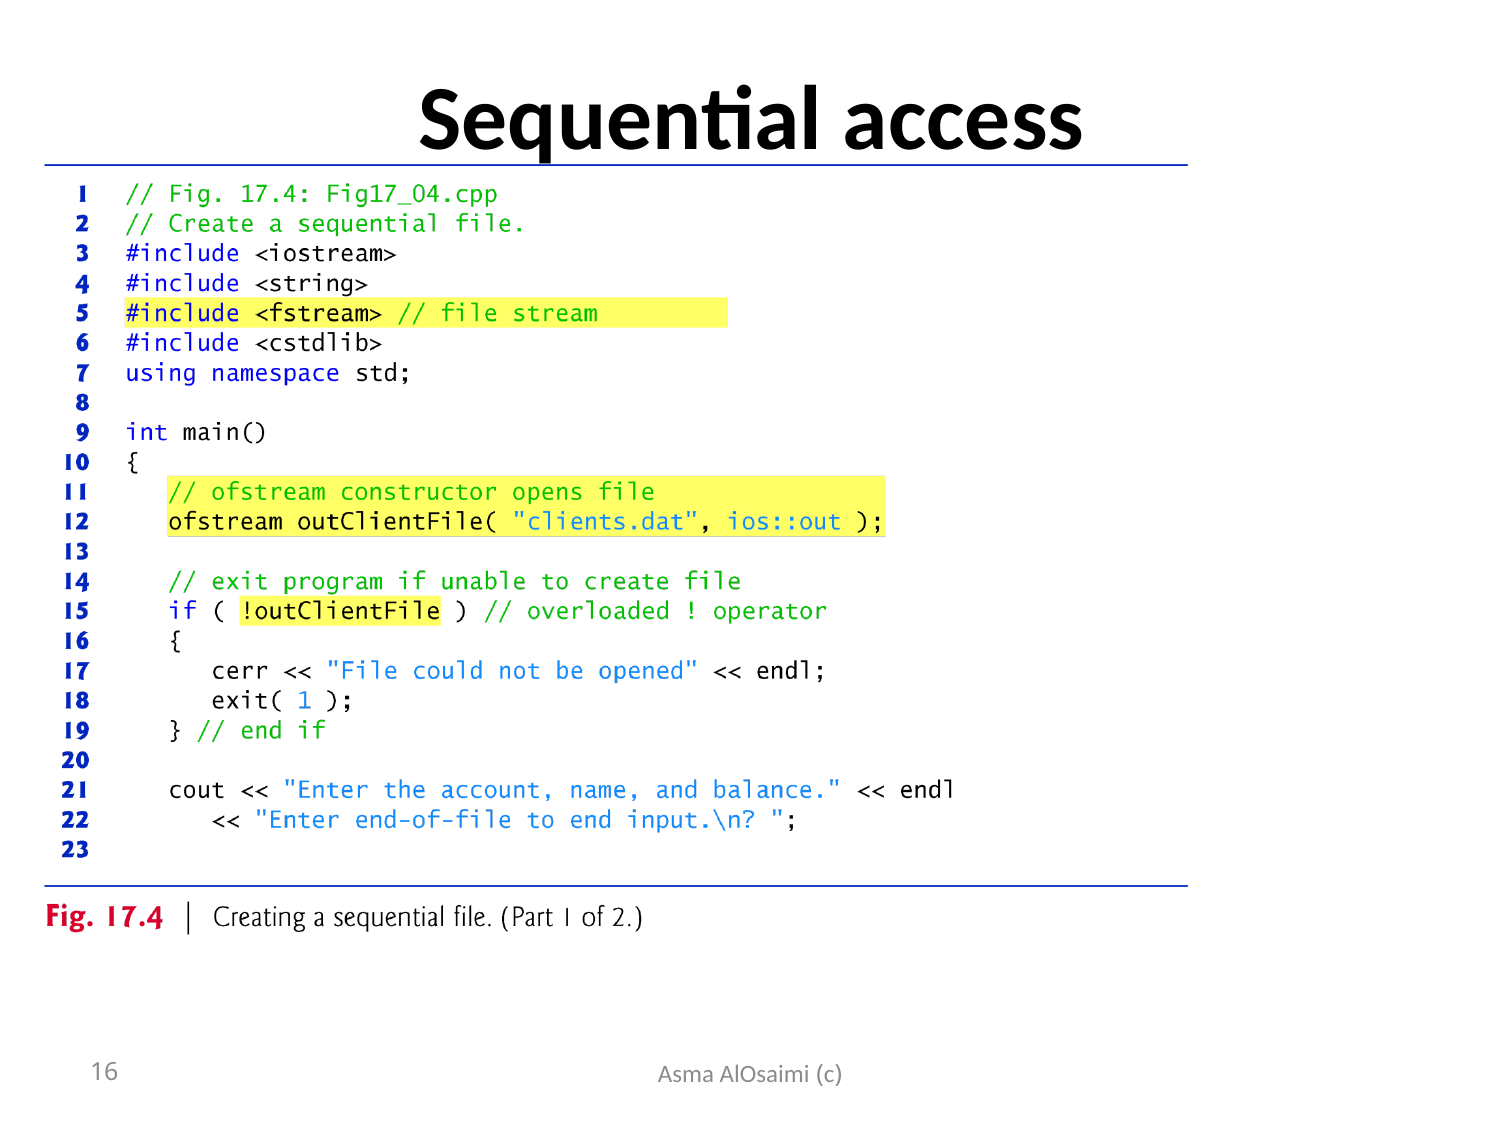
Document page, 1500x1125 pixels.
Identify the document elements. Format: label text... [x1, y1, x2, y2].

slide_number 16 [75, 1042, 425, 1103]
footer (c) Asma AlOsaimi [512, 1042, 988, 1103]
title Sequential access [76, 42, 1427, 105]
picture [0, 106, 1500, 1018]
